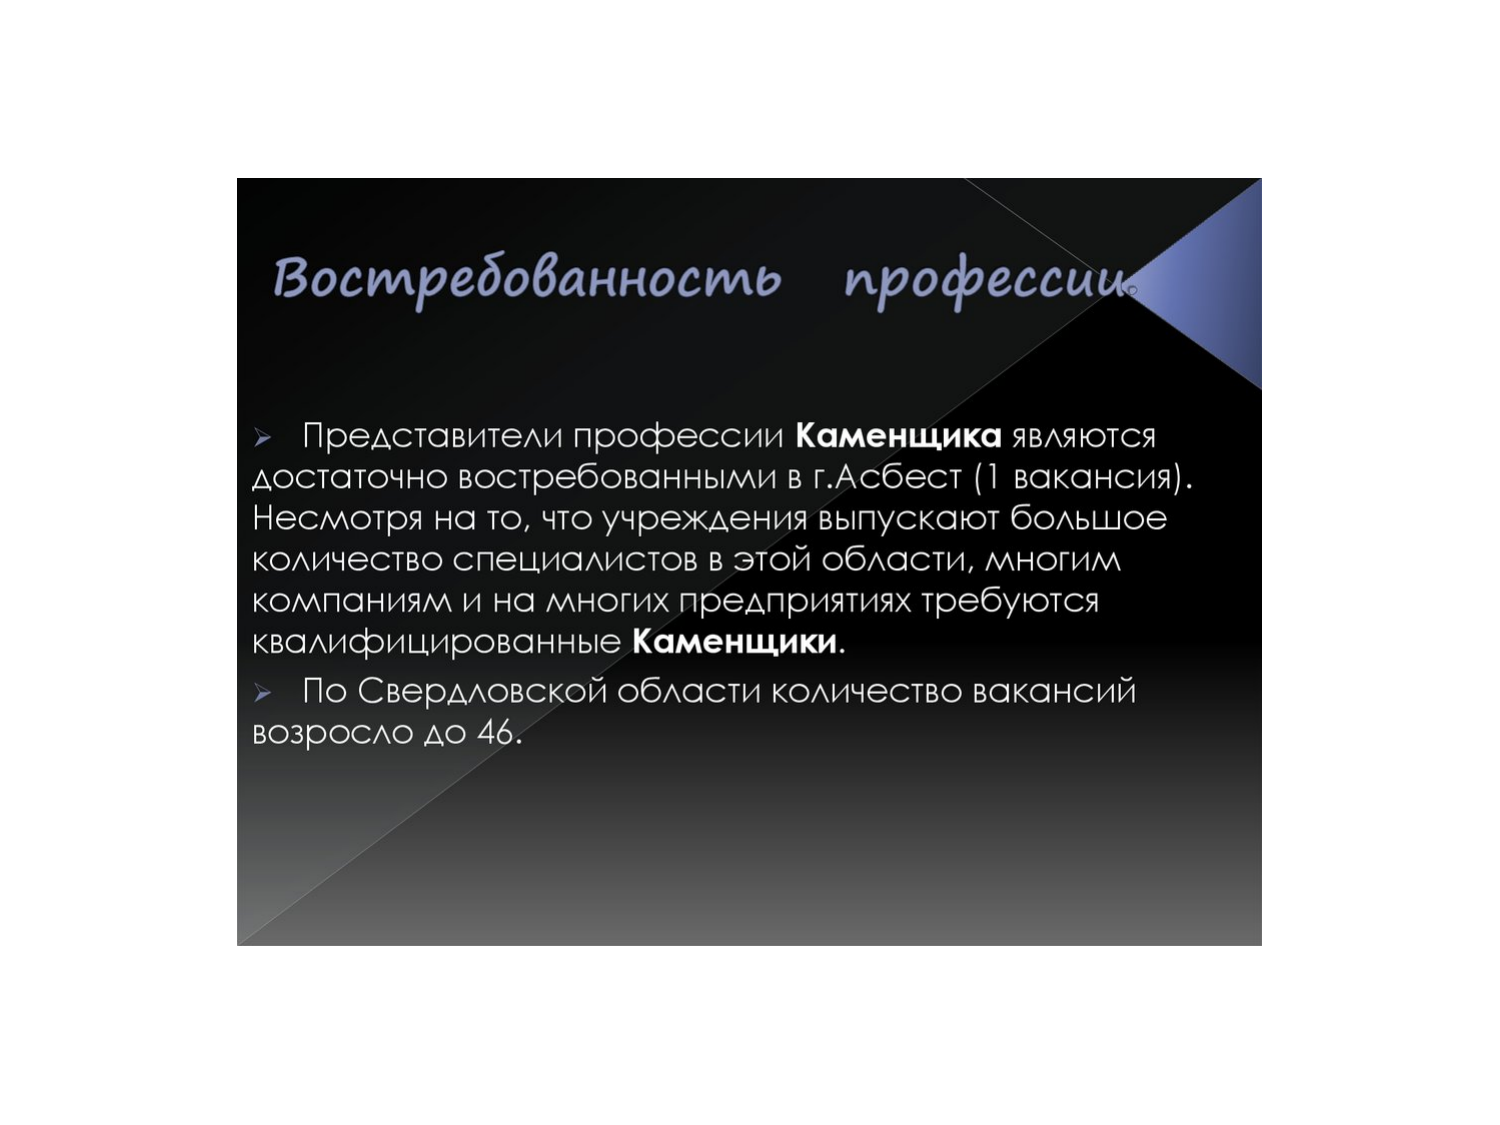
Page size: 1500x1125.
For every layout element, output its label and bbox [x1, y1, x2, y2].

picture [237, 178, 1263, 947]
